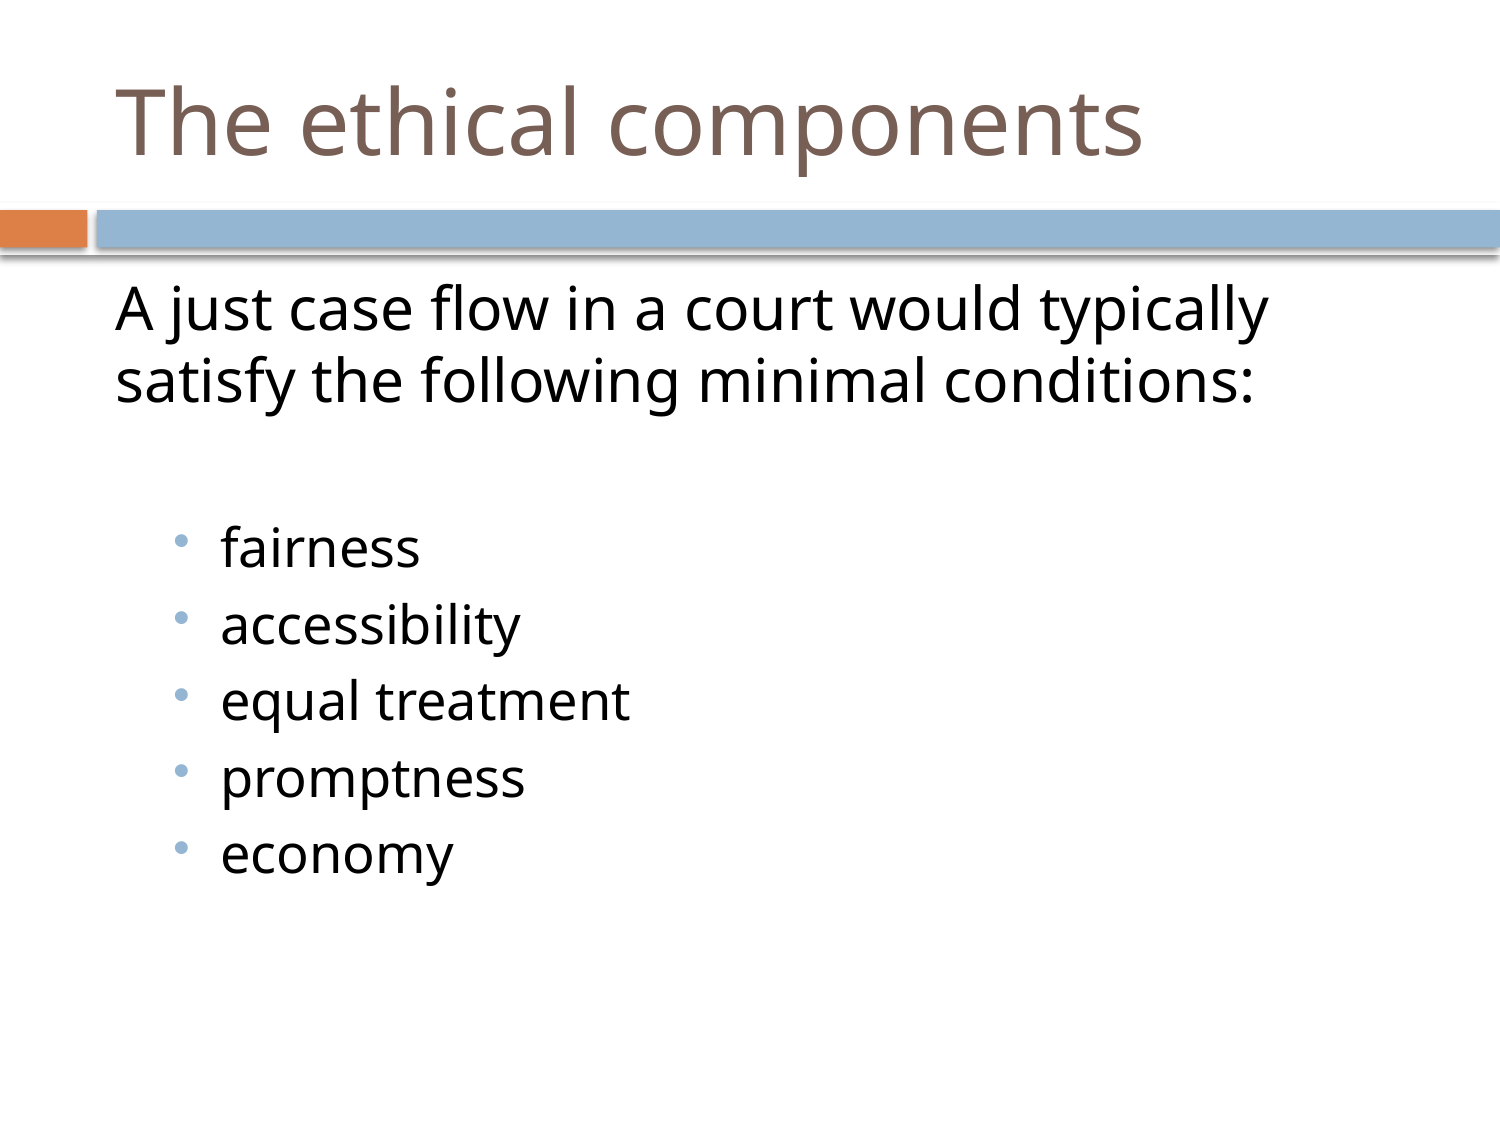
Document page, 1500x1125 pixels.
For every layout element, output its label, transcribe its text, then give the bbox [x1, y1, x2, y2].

list A just case flow in a court would typically satisfy the following minimal conditions: fairness accessibility equal treatment promptness economy [100, 262, 1438, 1000]
title The ethical components [100, 37, 1438, 200]
